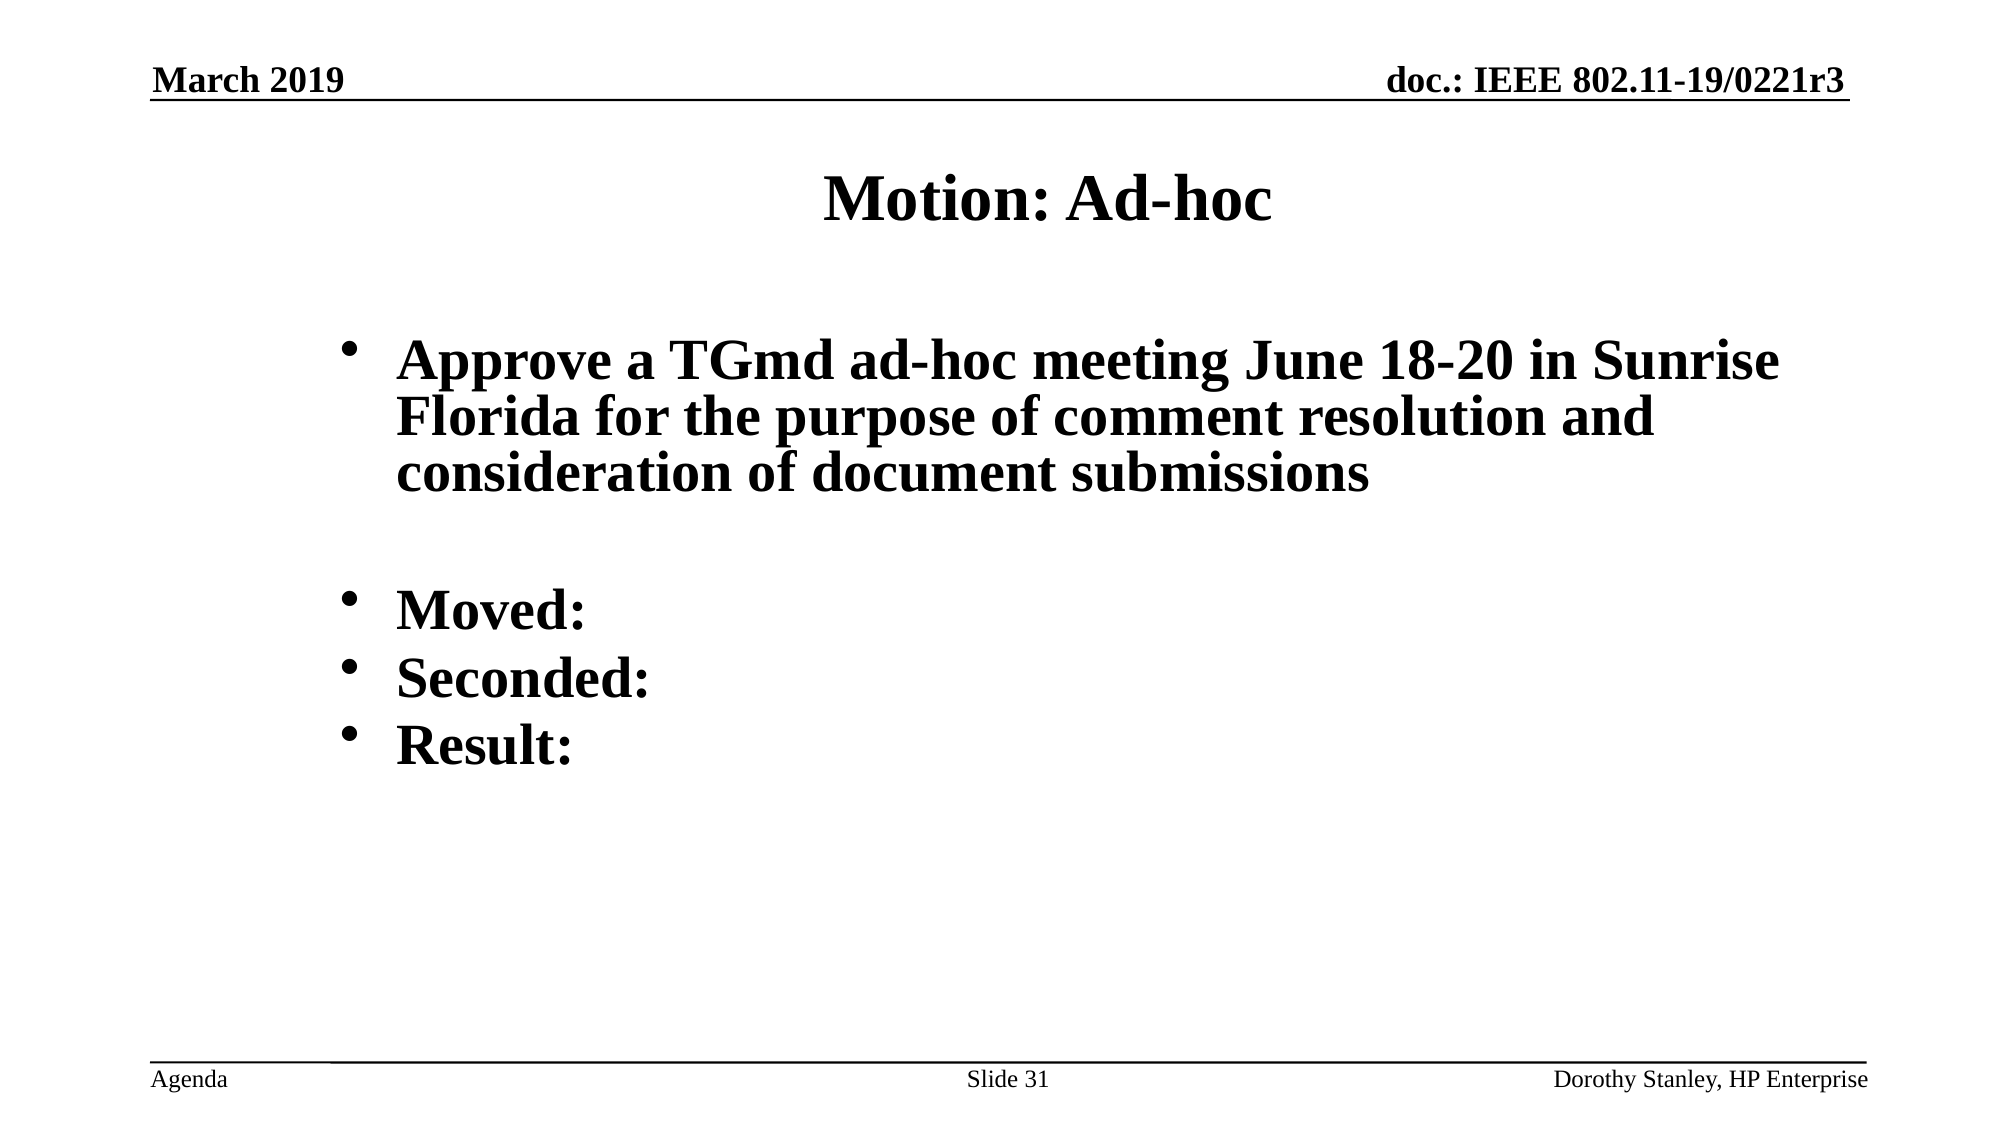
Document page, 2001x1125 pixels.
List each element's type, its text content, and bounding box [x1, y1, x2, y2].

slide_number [152, 54, 567, 100]
list Approve a TGmd ad-hoc meeting June 18-20 in Sunrise Florida for the purpose of comment resolution and consideration of document submissions Moved: Seconded: Result: [324, 327, 1880, 1078]
slide_number Slide 31 [966, 1078, 1051, 1093]
footer Dorothy Stanley, HP Enterprise [1549, 1078, 1869, 1093]
title Motion: Ad-hoc [300, 106, 1797, 281]
